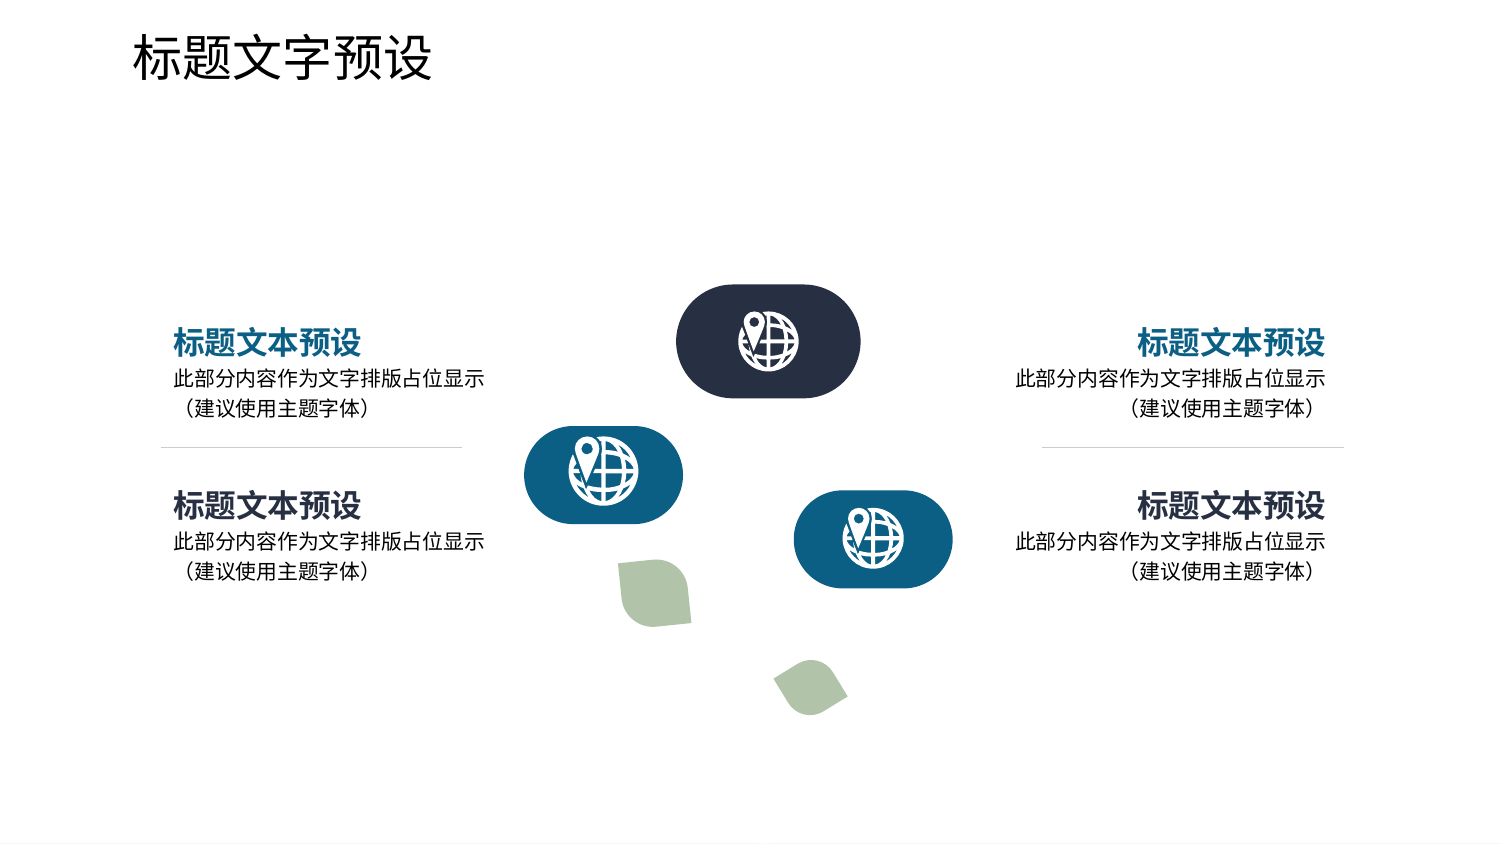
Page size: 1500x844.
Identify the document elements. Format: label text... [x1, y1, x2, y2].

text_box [160, 322, 1344, 587]
text_box 标题文字预设 [118, 19, 470, 94]
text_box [523, 595, 953, 844]
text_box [523, 284, 953, 321]
